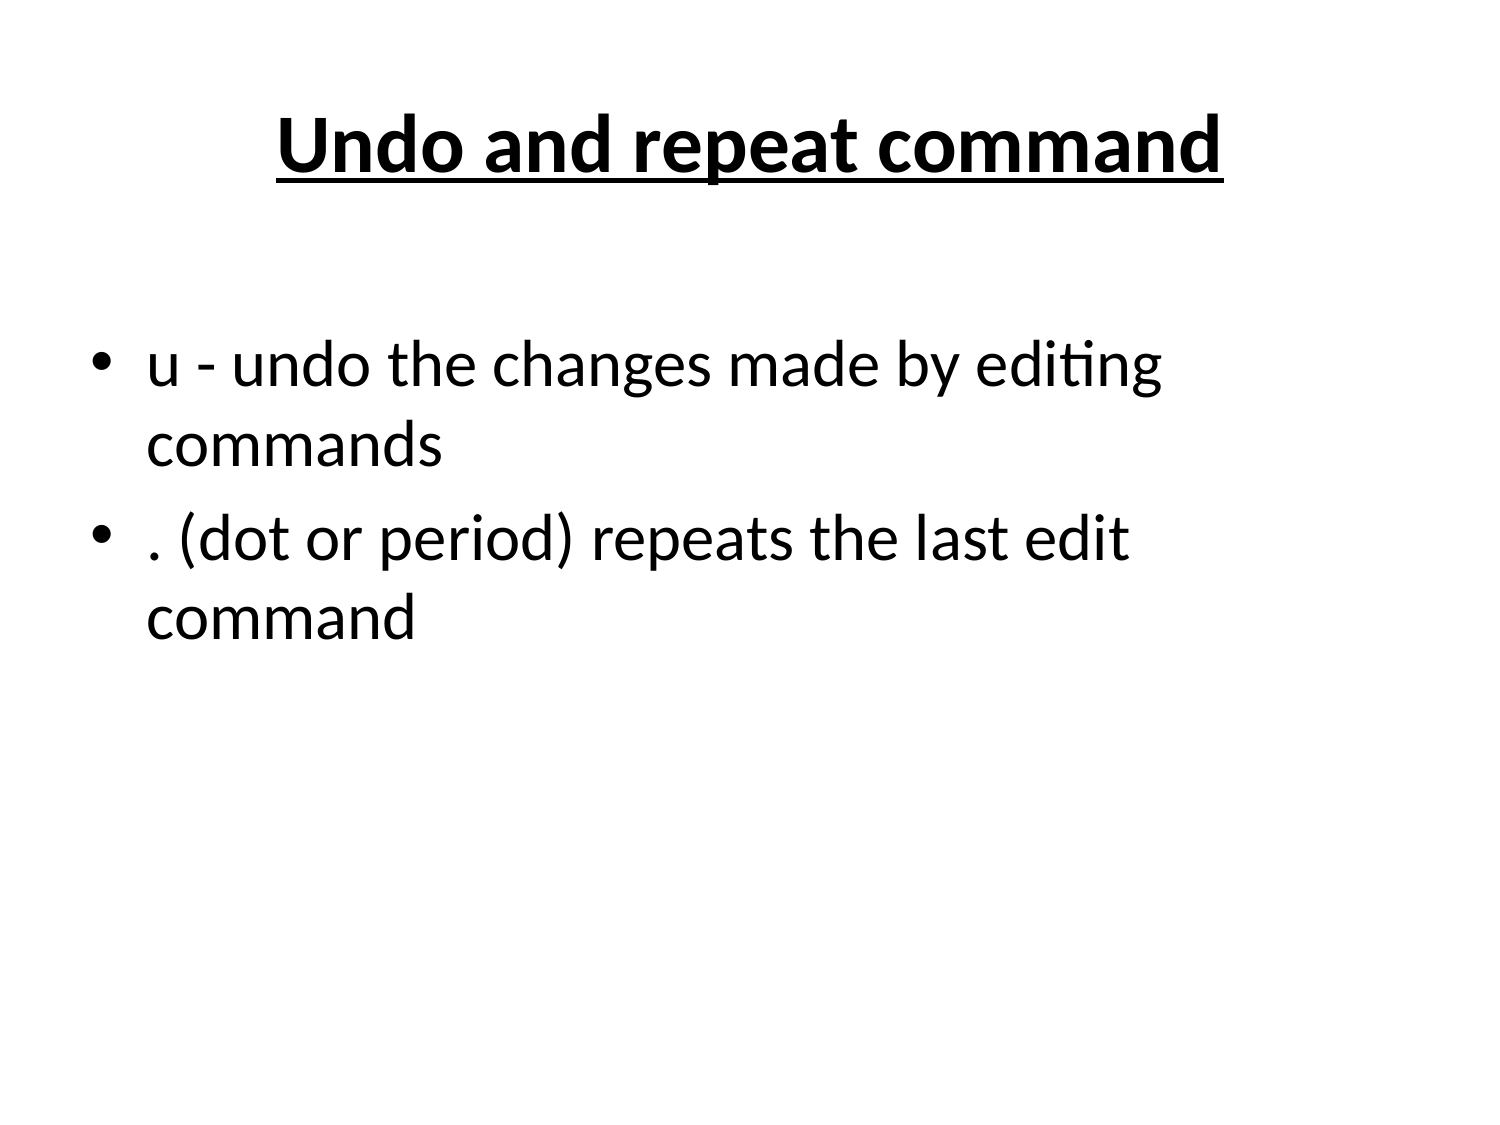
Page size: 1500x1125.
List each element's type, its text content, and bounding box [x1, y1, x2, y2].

list u - undo the changes made by editing commands . (dot or period) repeats the last edit command [75, 312, 1425, 1055]
title Undo and repeat command [75, 45, 1425, 233]
